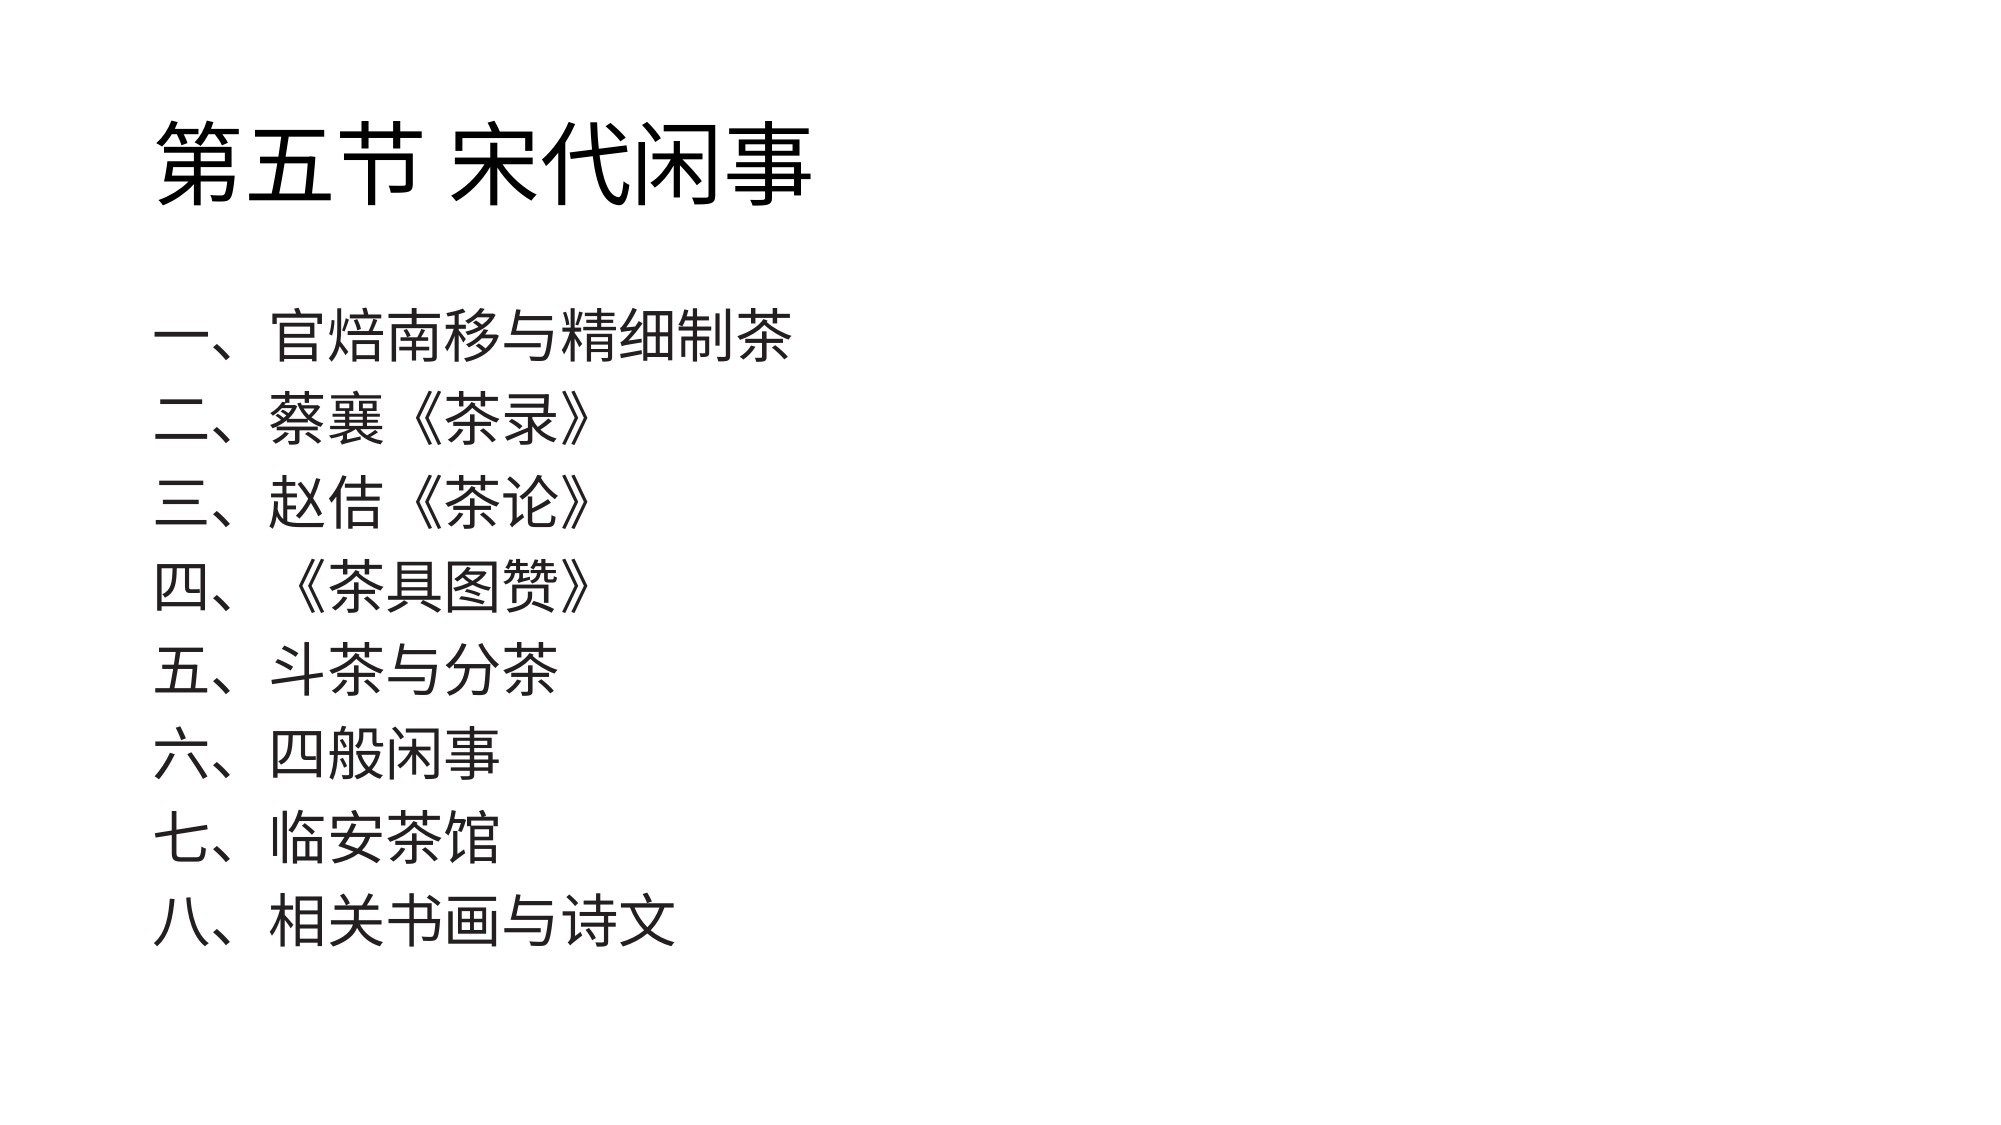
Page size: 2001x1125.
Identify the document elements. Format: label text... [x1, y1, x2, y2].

title 第五节 宋代闲事 [137, 59, 1863, 278]
list 一、官焙南移与精细制茶 二、蔡襄《茶录》 三、赵佶《茶论》 四、《茶具图赞》 五、斗茶与分茶 六、四般闲事 七、临安茶馆 八、相关书画与诗文 [137, 299, 1863, 1014]
